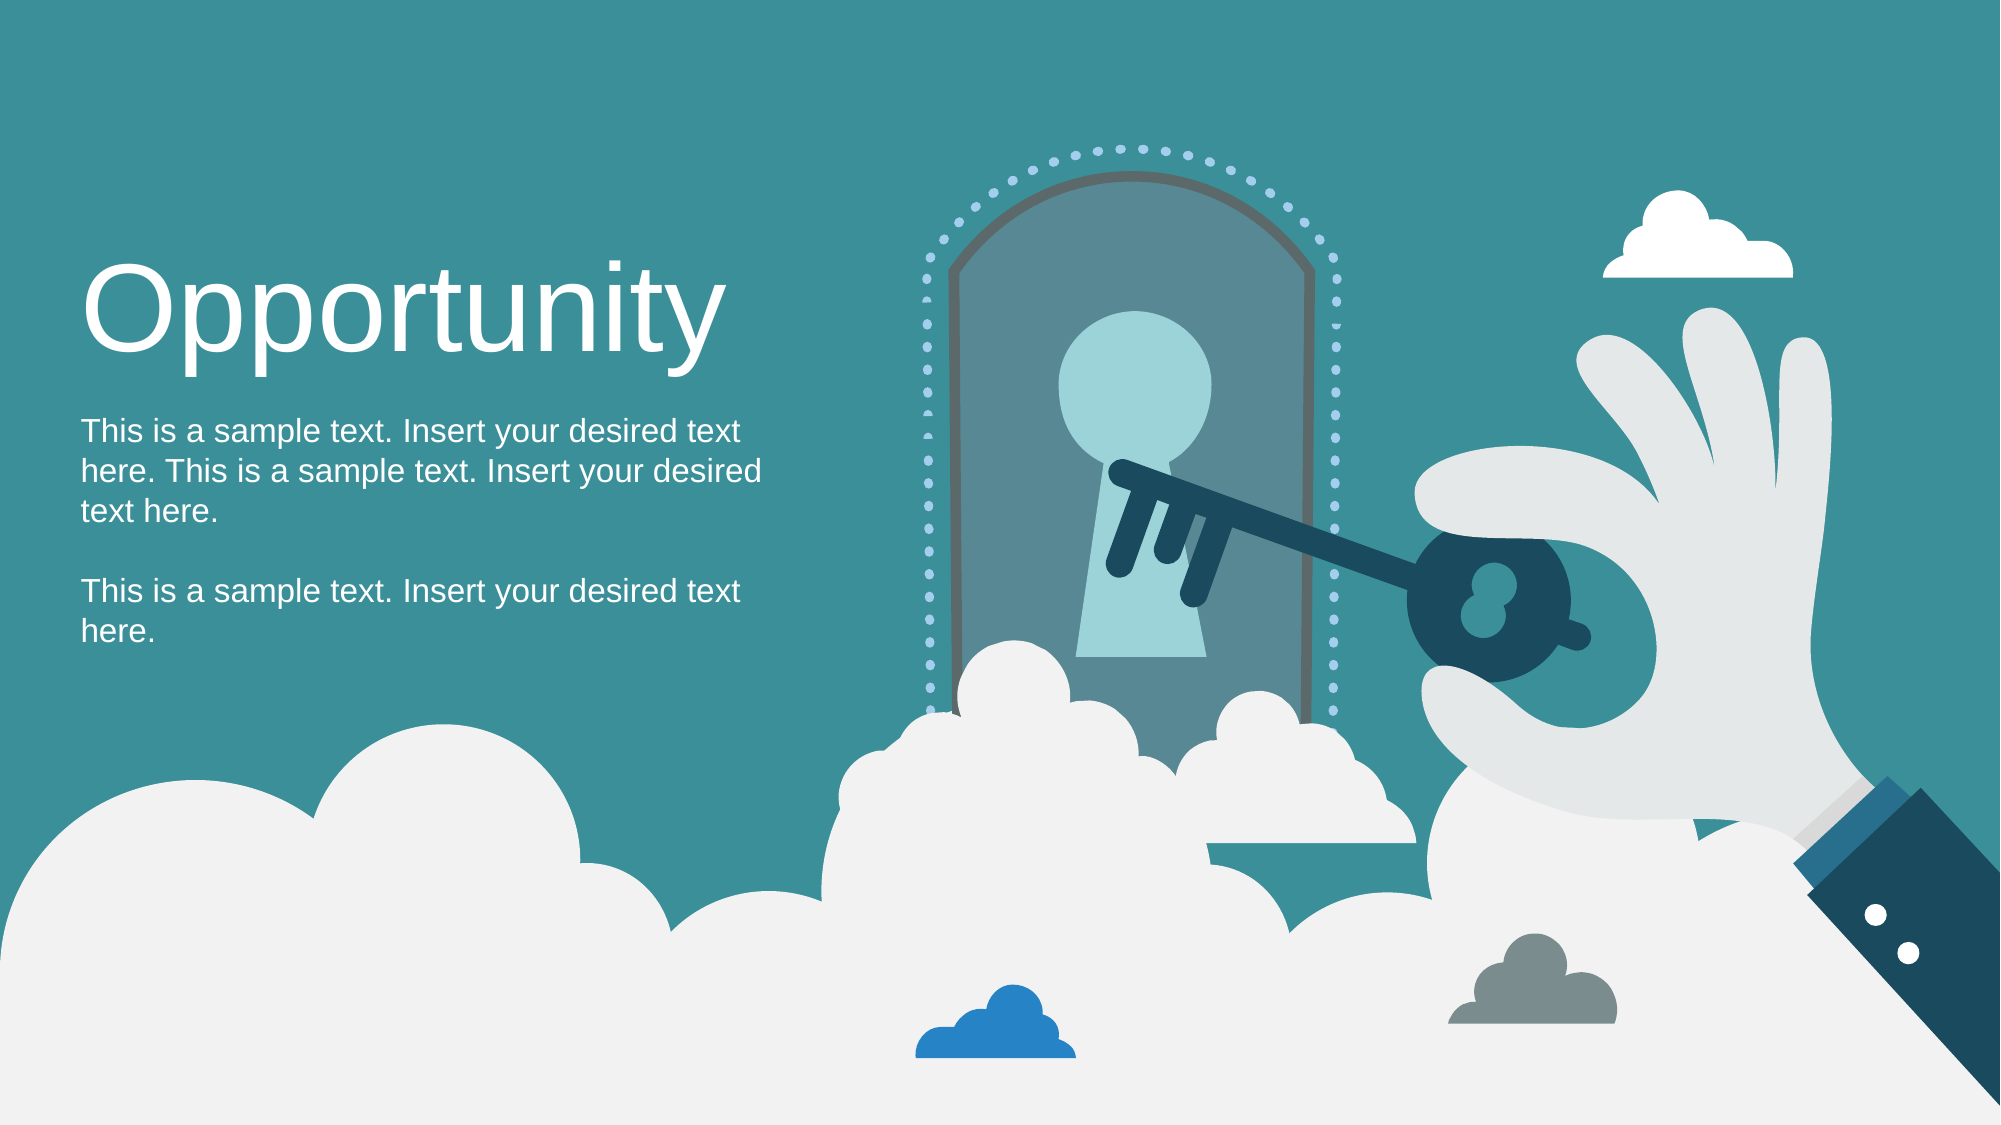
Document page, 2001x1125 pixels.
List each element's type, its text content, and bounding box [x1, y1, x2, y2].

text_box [922, 144, 2000, 1106]
text_box This is a sample text. Insert your desired text here. This is a sample text. Insert your desired text here. This is a sample text. Insert your desired text here. [65, 402, 810, 697]
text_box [0, 699, 2000, 1125]
text_box Opportunity [66, 219, 832, 385]
